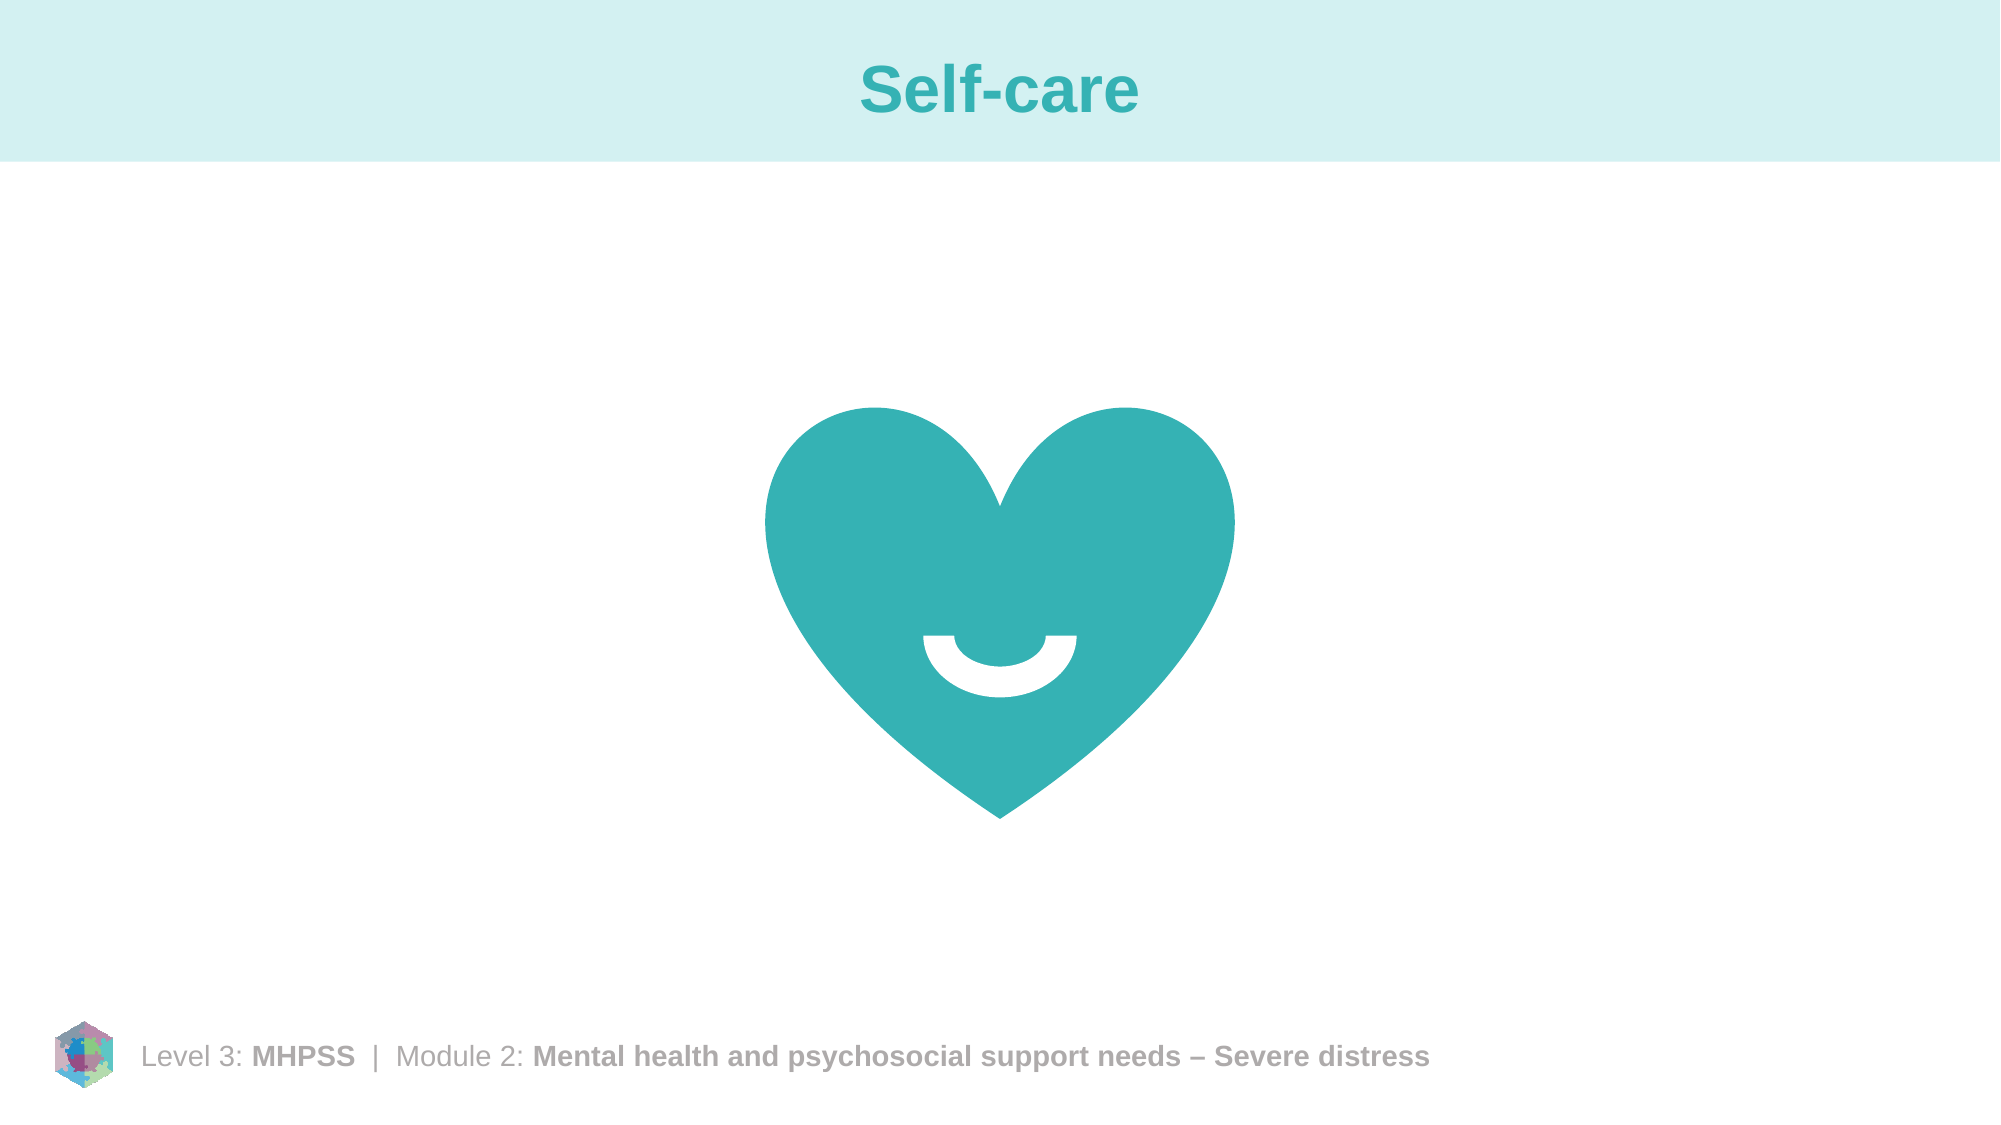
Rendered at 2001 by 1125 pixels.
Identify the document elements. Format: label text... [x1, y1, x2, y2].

text_box [923, 635, 1077, 698]
picture [55, 1021, 113, 1088]
text_box [765, 407, 1235, 819]
title Self-care [137, 19, 1863, 163]
